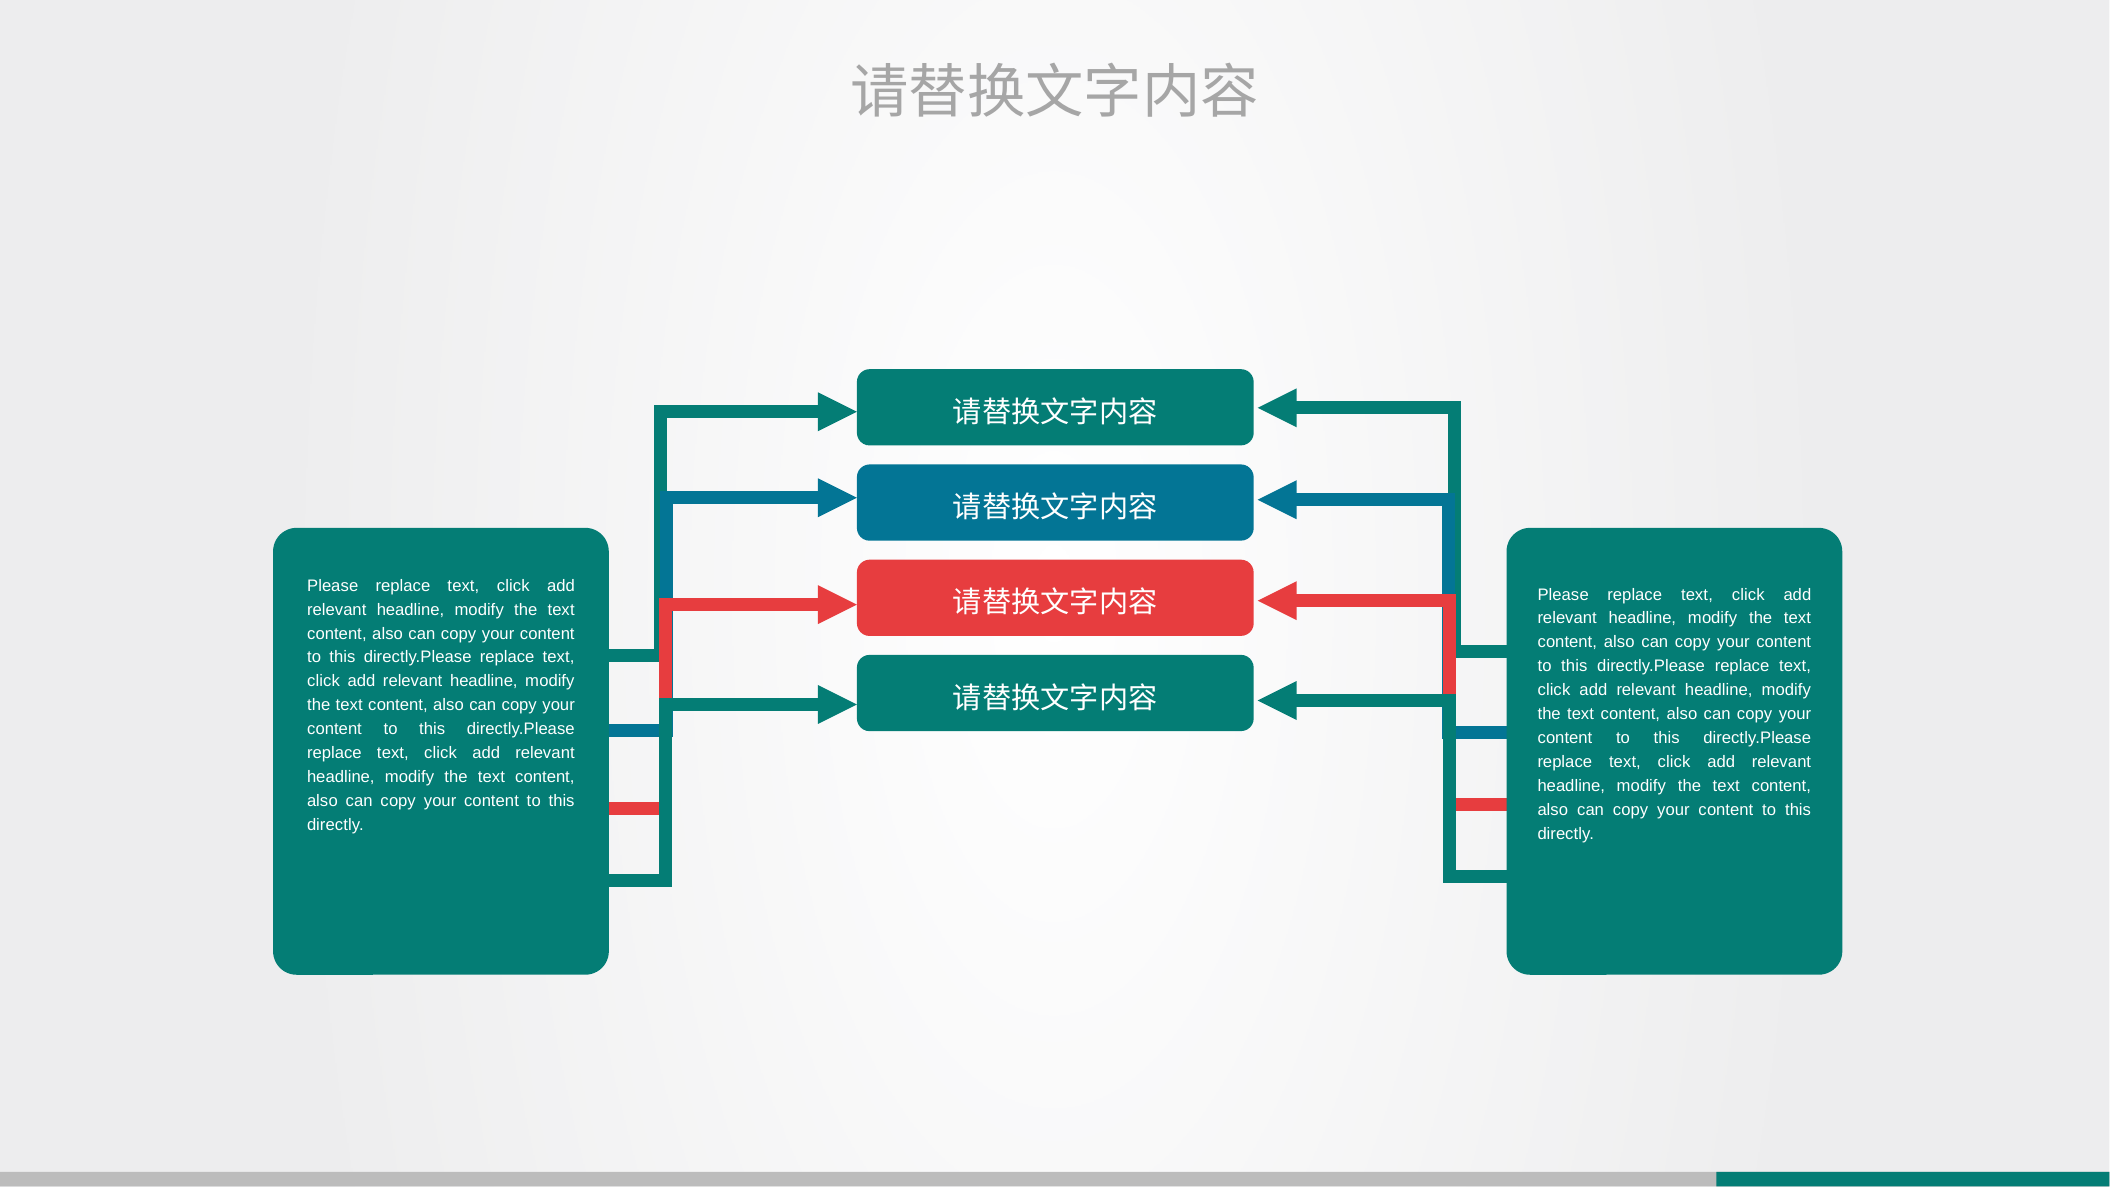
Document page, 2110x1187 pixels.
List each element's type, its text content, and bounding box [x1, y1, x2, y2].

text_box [1257, 499, 1640, 600]
text_box 请替换文字内容 [857, 558, 1255, 637]
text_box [475, 497, 857, 604]
text_box 请替换文字内容 [855, 368, 1255, 447]
picture [0, 0, 2110, 1171]
text_box 请替换文字内容 [857, 463, 1255, 542]
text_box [609, 704, 857, 881]
text_box 请替换文字内容 [820, 32, 1289, 124]
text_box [1257, 700, 1506, 877]
text_box 请替换文字内容 [857, 653, 1255, 733]
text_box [463, 411, 857, 527]
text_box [1506, 527, 1843, 975]
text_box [1257, 600, 1506, 700]
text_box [273, 527, 609, 975]
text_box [609, 604, 857, 704]
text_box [1257, 407, 1651, 527]
